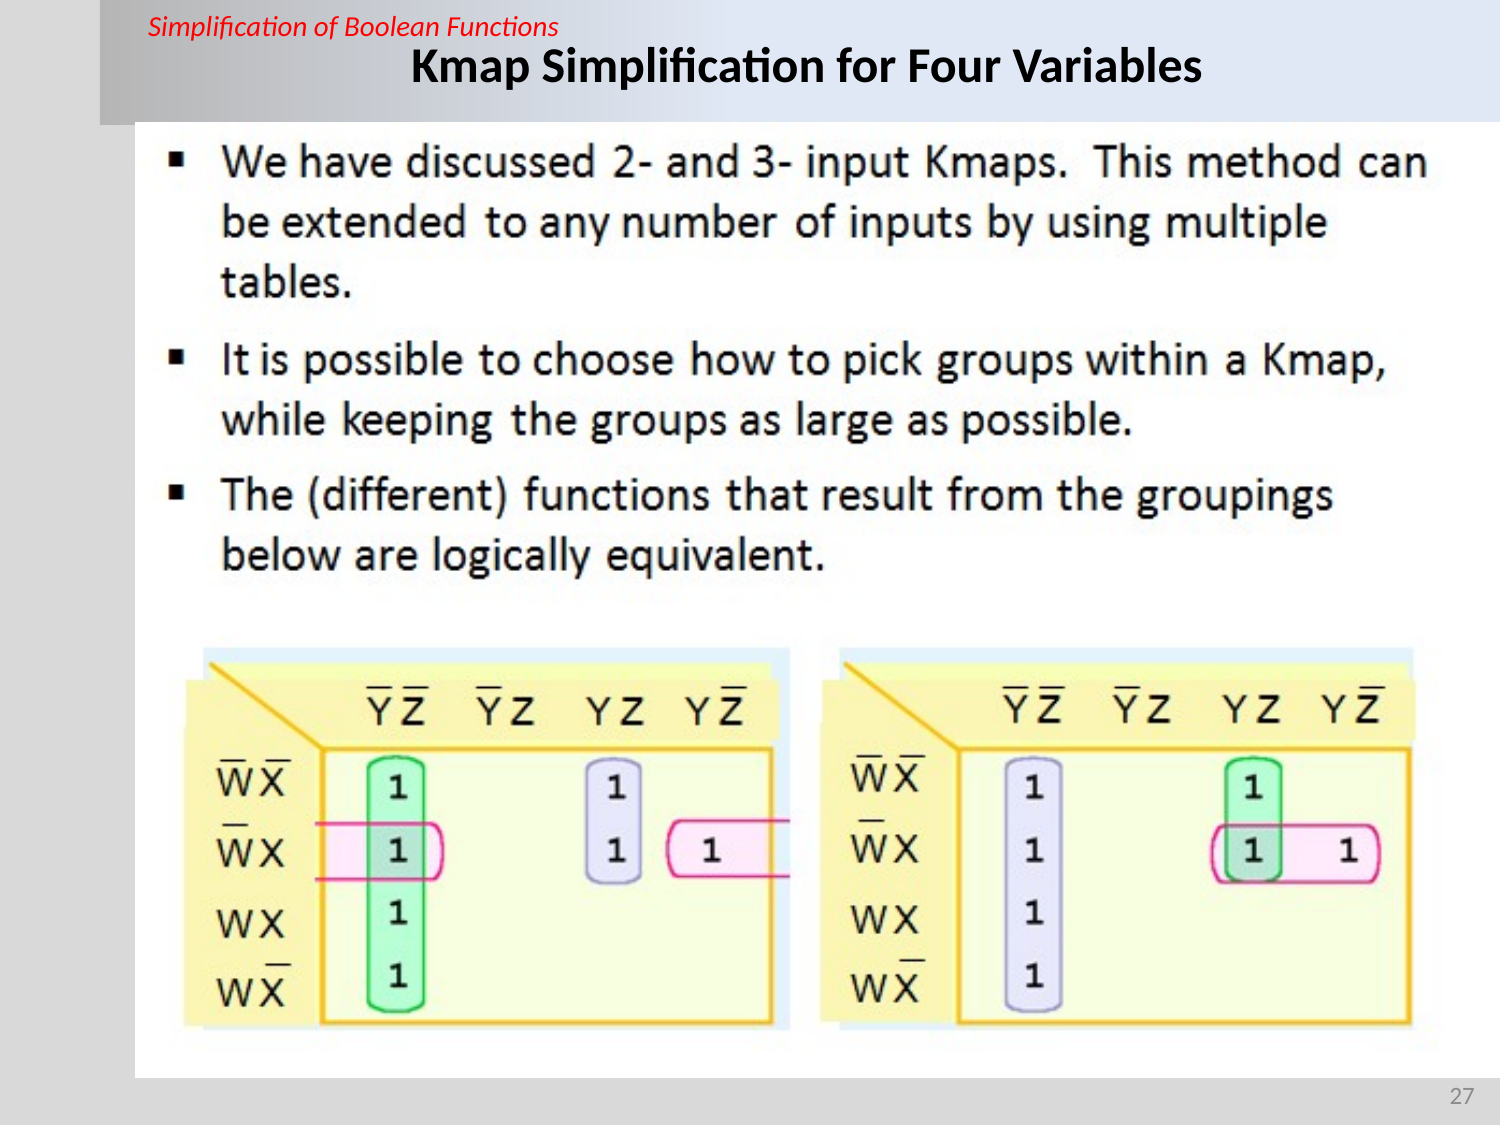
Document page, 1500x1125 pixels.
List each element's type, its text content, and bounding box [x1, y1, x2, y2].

text_box Simplification of Boolean Functions [133, 0, 623, 50]
picture [134, 121, 1500, 1079]
title Kmap Simplification for Four Variables [212, 0, 1413, 120]
